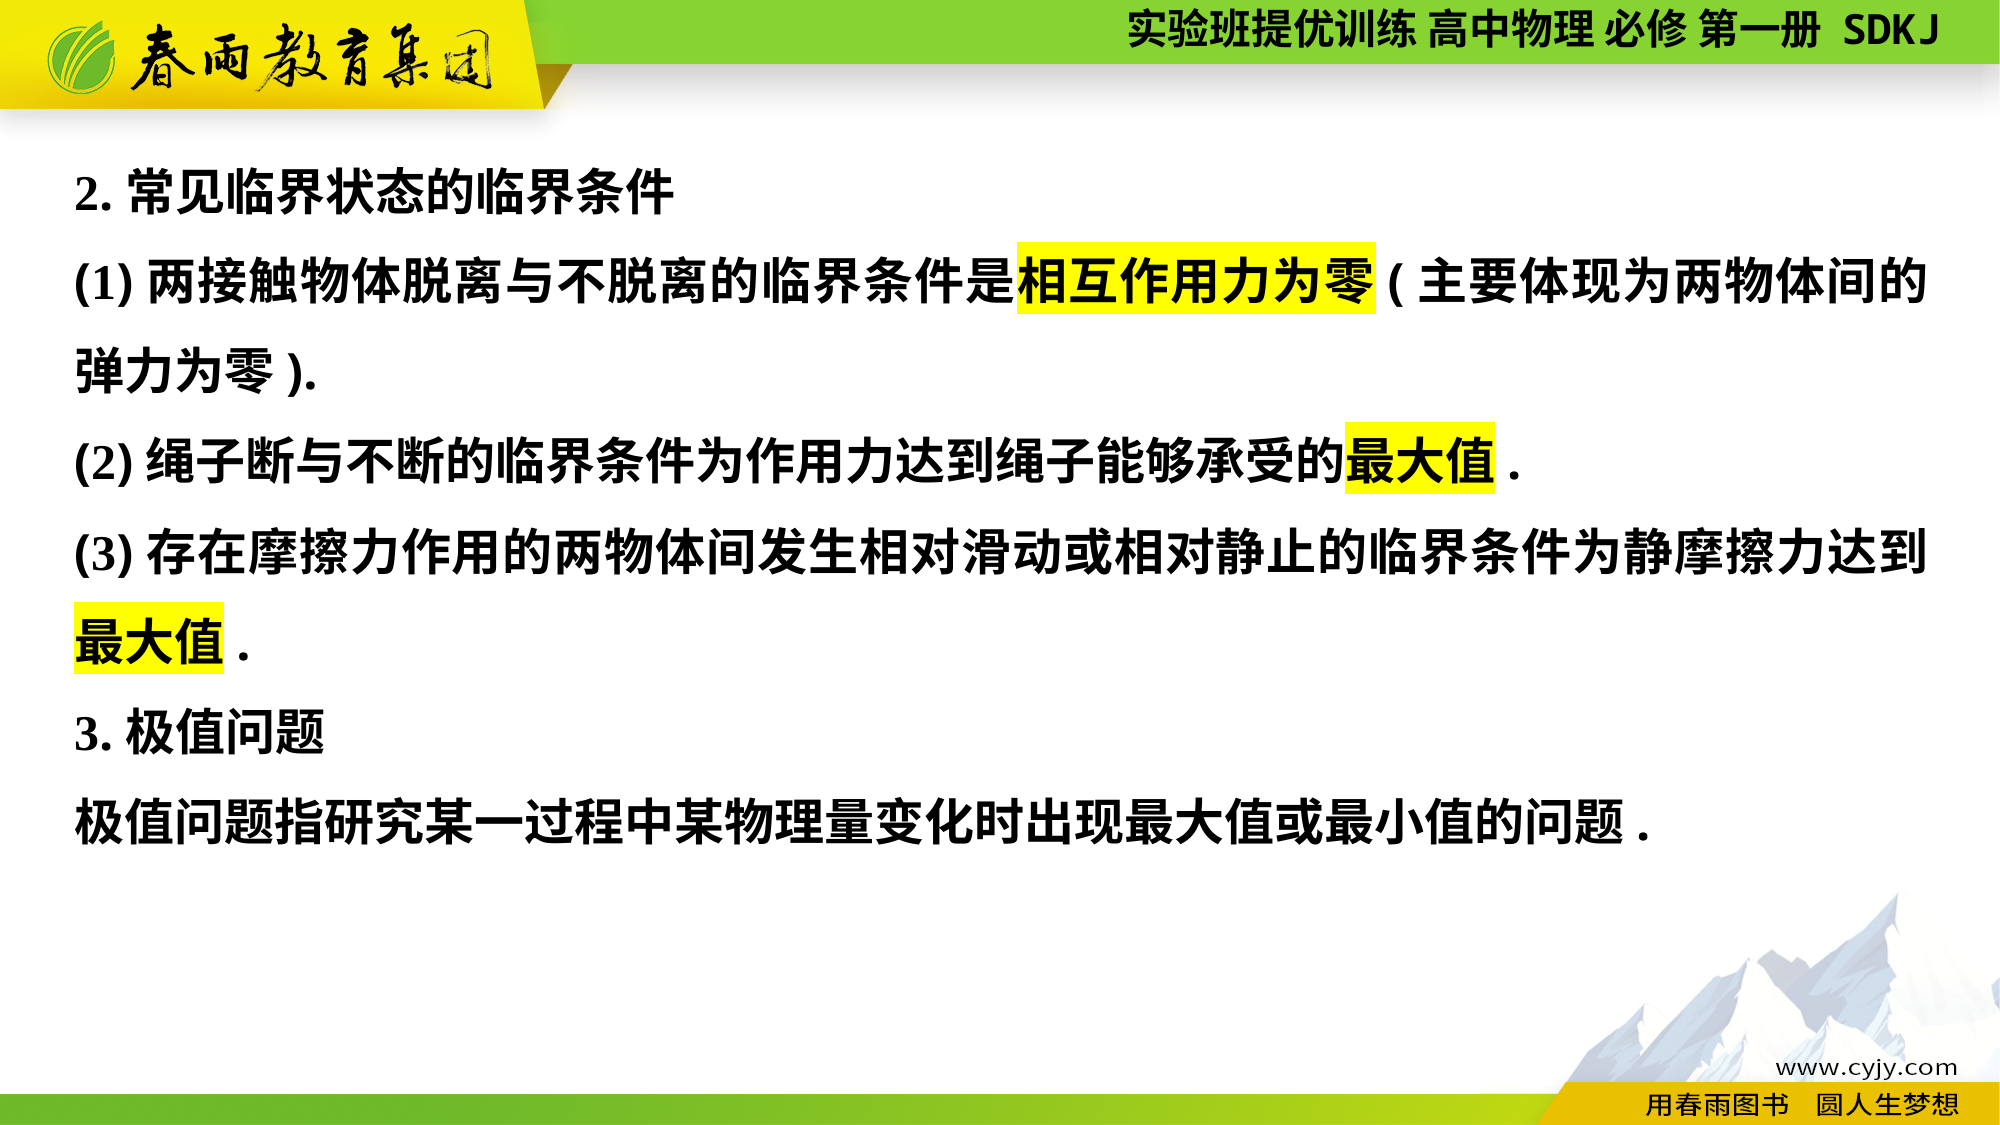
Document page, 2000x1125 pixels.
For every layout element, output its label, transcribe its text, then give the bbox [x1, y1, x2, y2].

picture [0, 0, 2000, 1125]
list 2.常见临界状态的临界条件 (1)两接触物体脱离与不脱离的临界条件是相互作用力为零(主要体现为两物体间的弹力为零). (2)绳子断与不断的临界条件为作用力达到绳子能够承受的最大值. (3)存在摩擦力作用的两物体间发生相对滑动或相对静止的临界条件为静摩擦力达到最大值. 3.极值问题 极值问题指研究某一过程中某物理量变化时出现最大值或最小值的问题. [59, 122, 1944, 865]
